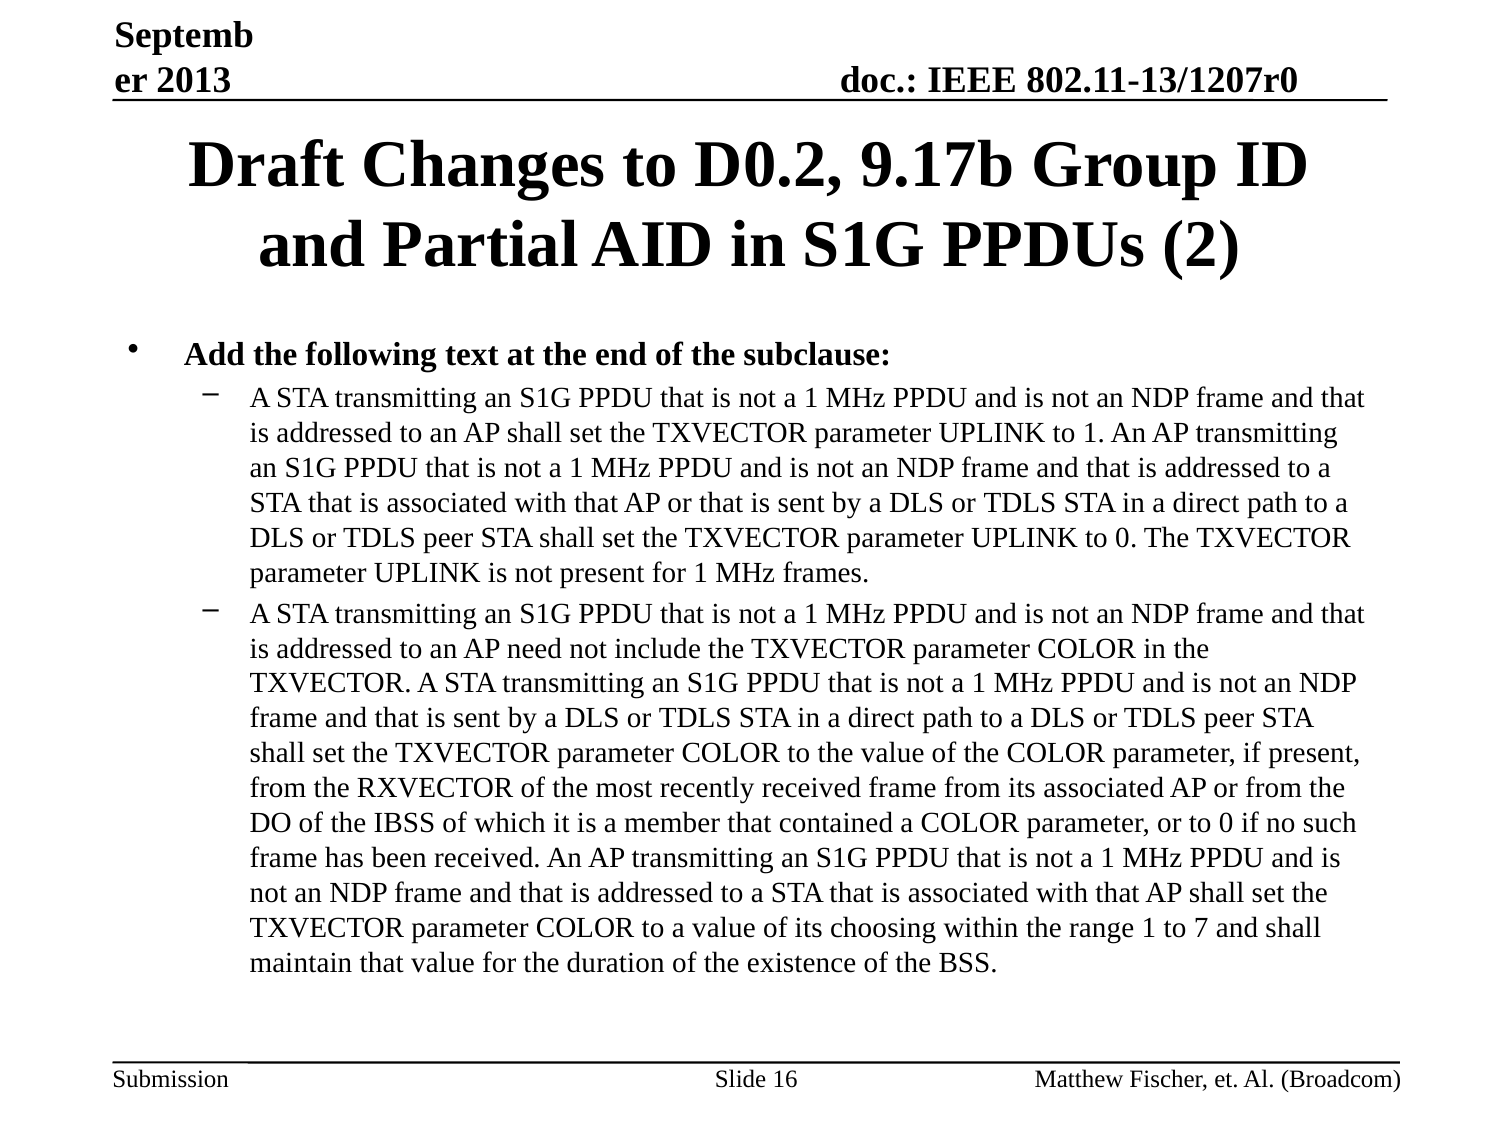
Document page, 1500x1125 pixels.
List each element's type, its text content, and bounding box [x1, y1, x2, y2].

slide_number Slide 16 [712, 1061, 800, 1093]
title Draft Changes to D0.2, 9.17b Group ID and Partial AID in S1G PPDUs (2) [112, 112, 1388, 288]
footer Matthew Fischer, et. Al. (Broadcom) [1029, 1061, 1402, 1093]
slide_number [114, 54, 270, 101]
list Add the following text at the end of the subclause: A STA transmitting an S1G PPDU that is not a 1 MHz PPDU and is not an NDP frame and that is addressed to an AP shall set the TXVECTOR parameter UPLINK to 1. An AP transmitting an S1G PPDU that is not a 1 MHz PPDU and is not an NDP frame and that is addressed to a STA that is associated with that AP or that is sent by a DLS or TDLS STA in a direct path to a DLS or TDLS peer STA shall set the TXVECTOR parameter UPLINK to 0. The TXVECTOR parameter UPLINK is not present for 1 MHz frames. A STA transmitting an S1G PPDU that is not a 1 MHz PPDU and is not an NDP frame and that is addressed to an AP need not include the TXVECTOR parameter COLOR in the TXVECTOR. A STA transmitting an S1G PPDU that is not a 1 MHz PPDU and is not an NDP frame and that is sent by a DLS or TDLS STA in a direct path to a DLS or TDLS peer STA shall set the TXVECTOR parameter COLOR to the value of the COLOR parameter, if present, from the RXVECTOR of the most recently received frame from its associated AP or from the DO of the IBSS of which it is a member that contained a COLOR parameter, or to 0 if no such frame has been received. An AP transmitting an S1G PPDU that is not a 1 MHz PPDU and is not an NDP frame and that is addressed to a STA that is associated with that AP shall set the TXVECTOR parameter COLOR to a value of its choosing within the range 1 to 7 and shall maintain that value for the duration of the existence of the BSS. [112, 324, 1388, 1000]
